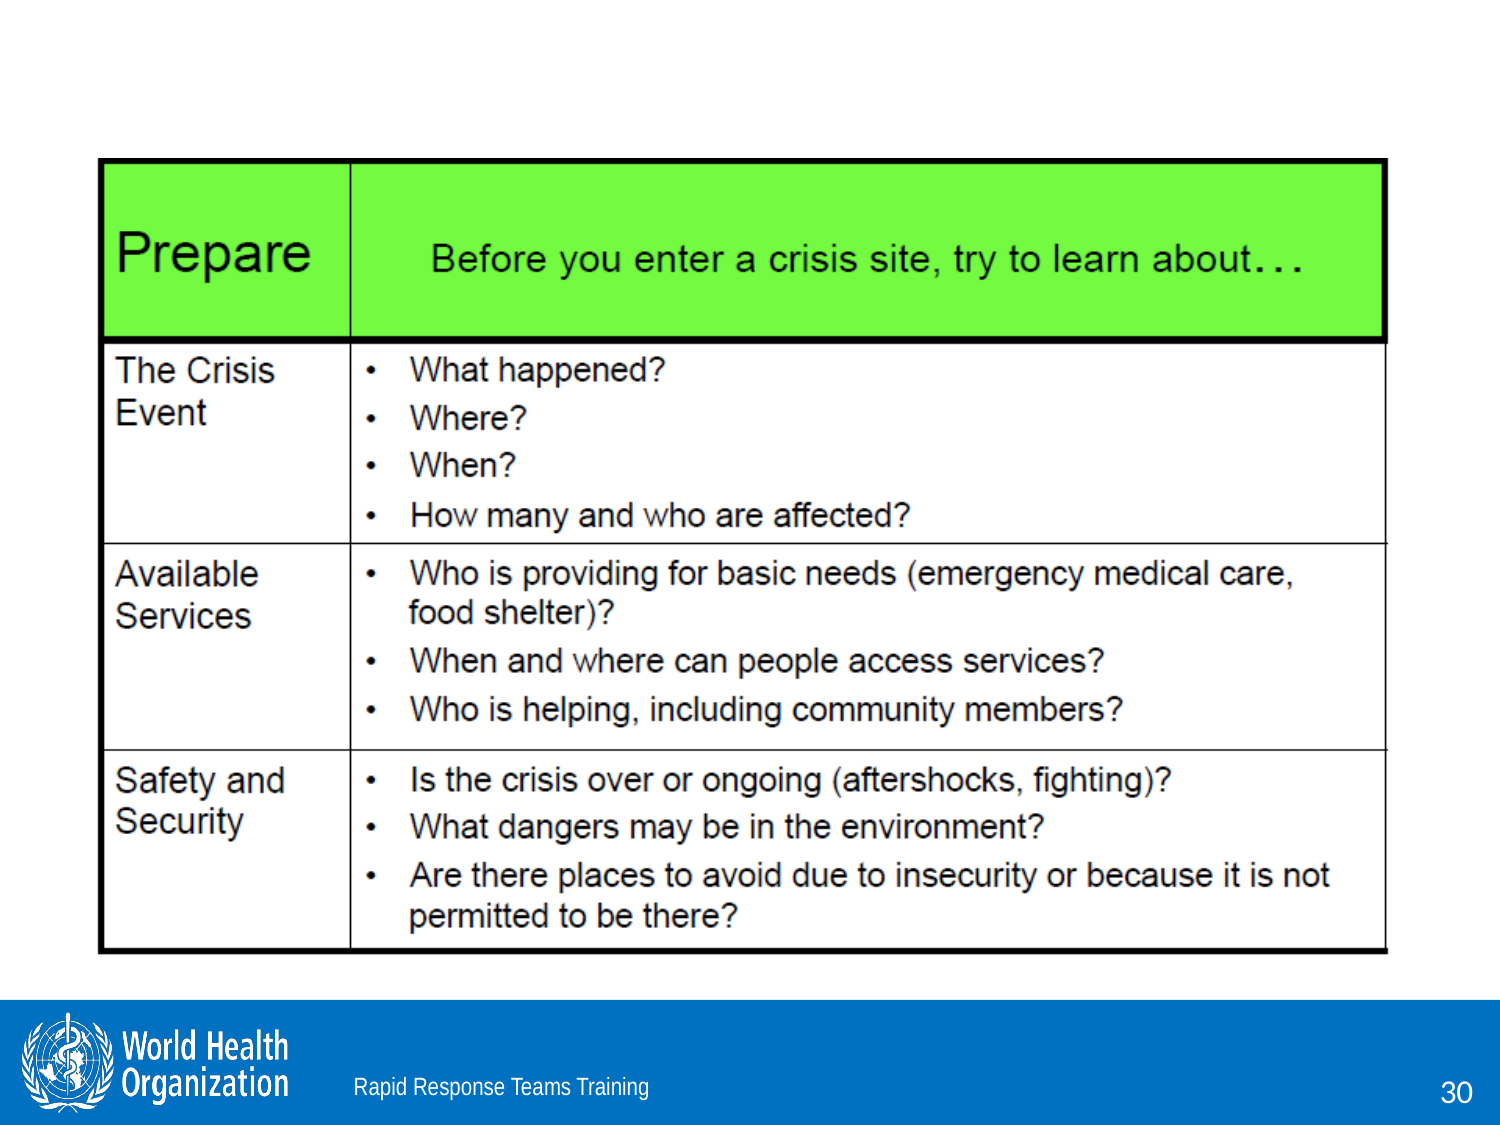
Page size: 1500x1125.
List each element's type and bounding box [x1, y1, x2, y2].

picture [92, 158, 1408, 967]
picture [21, 1012, 288, 1113]
